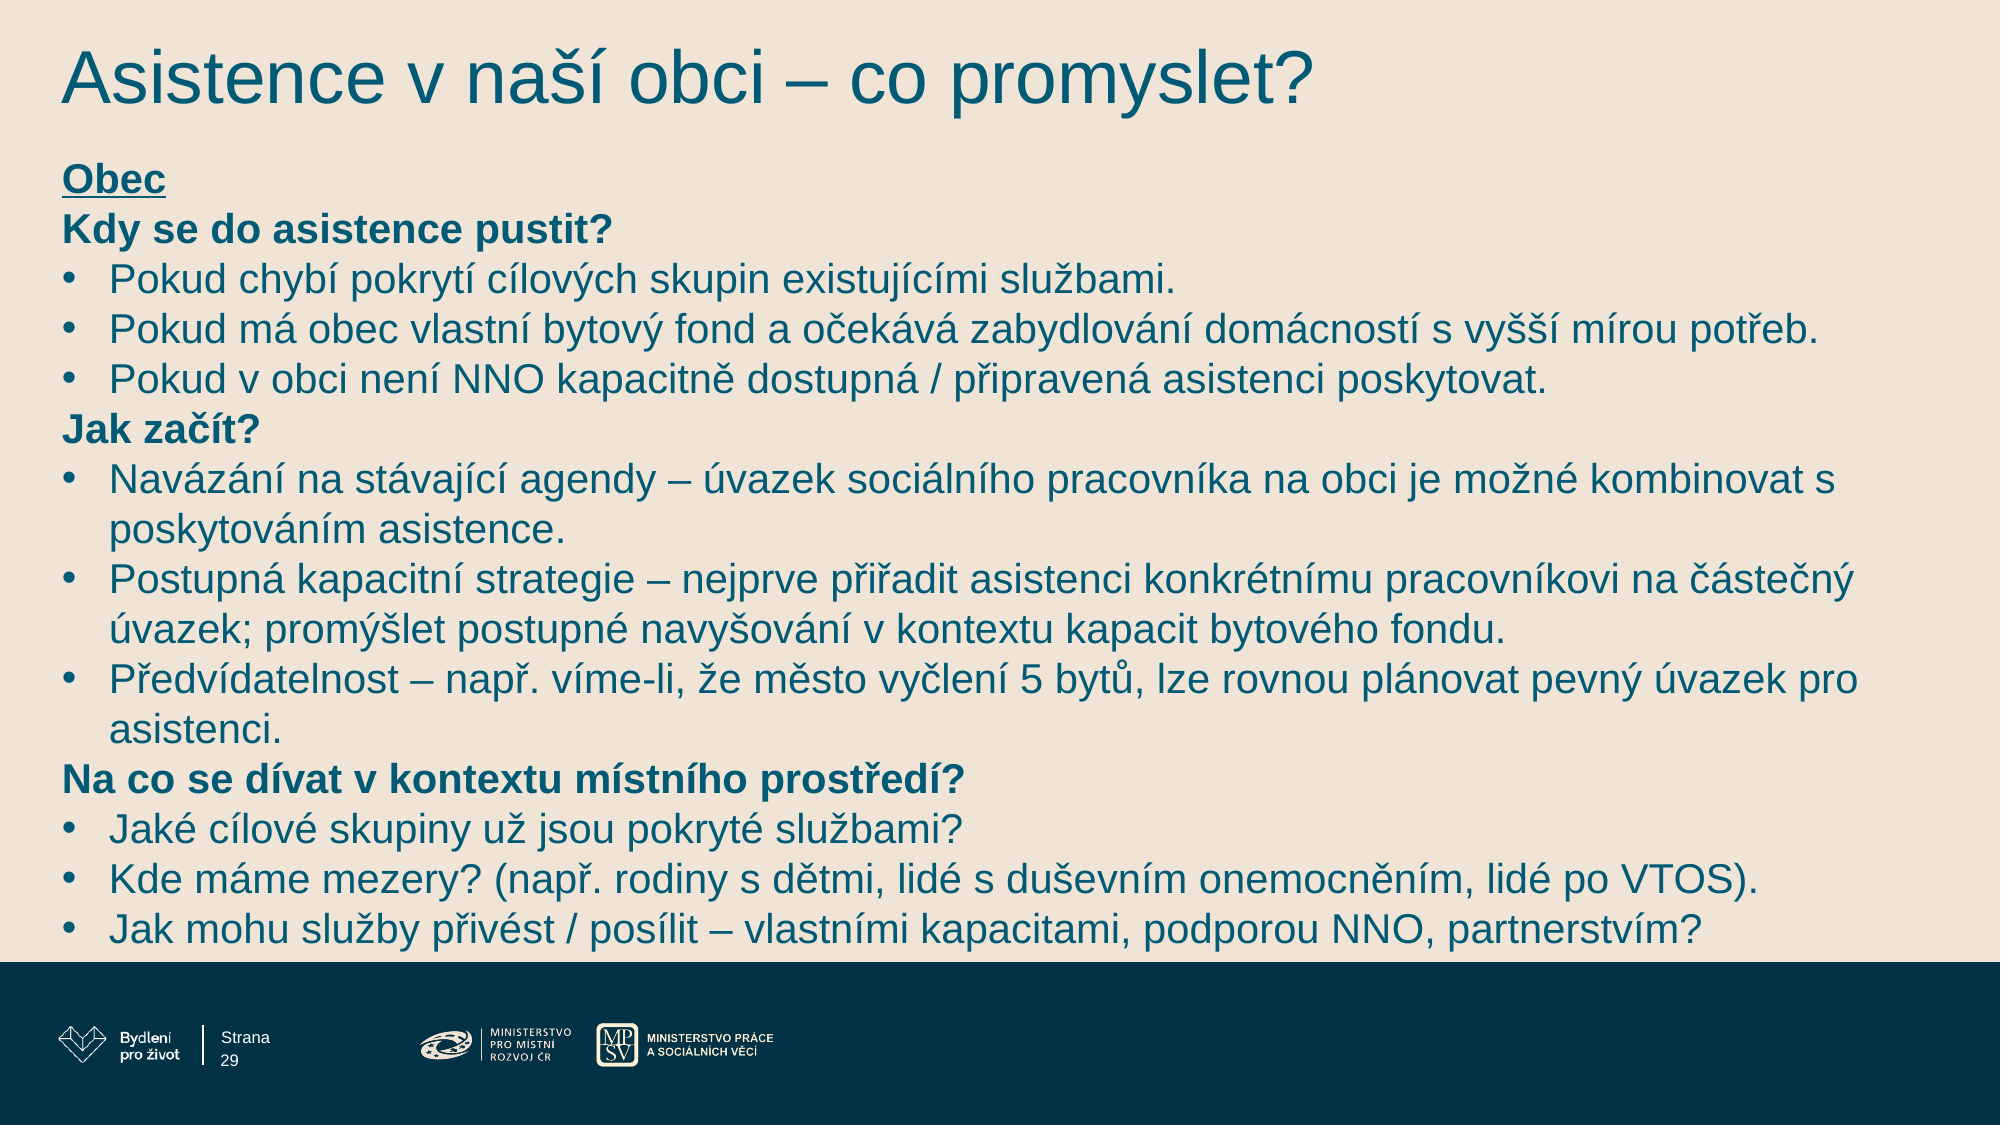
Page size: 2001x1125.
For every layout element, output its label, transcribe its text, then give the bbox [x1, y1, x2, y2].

picture [597, 1024, 638, 1066]
picture [648, 1035, 658, 1041]
picture [121, 1032, 131, 1042]
text_box 29 [204, 1041, 254, 1078]
picture [121, 1052, 126, 1062]
picture [425, 1032, 472, 1055]
picture [148, 1049, 157, 1059]
text_box [0, 962, 2000, 1125]
text_box Obec Kdy se do asistence pustit? Pokud chybí pokrytí cílových skupin existujícími službami. Pokud má obec vlastní bytový fond a očekává zabydlování domácností s vyšší mírou potřeb. Pokud v obci není NNO kapacitně dostupná / připravená asistenci poskytovat. Jak začít? Navázání na stávající agendy – úvazek sociálního pracovníka na obci je možné kombinovat s poskytováním asistence. Postupná kapacitní strategie – nejprve přiřadit asistenci konkrétnímu pracovníkovi na částečný úvazek; promýšlet postupné navyšování v kontextu kapacit bytového fondu. Předvídatelnost – např. víme-li, že město vyčlení 5 bytů, lze rovnou plánovat pevný úvazek pro asistenci. Na co se dívat v kontextu místního prostředí? Jaké cílové skupiny už jsou pokryté službami? Kde máme mezery? (např. rodiny s dětmi, lidé s duševním onemocněním, lidé po VTOS). Jak mohu služby přivést / posílit – vlastními kapacitami, podporou NNO, partnerstvím? [46, 144, 1962, 960]
text_box Asistence v naší obci – co promyslet? [46, 20, 1539, 126]
picture [422, 1042, 458, 1059]
text_box Strana [206, 1019, 340, 1054]
